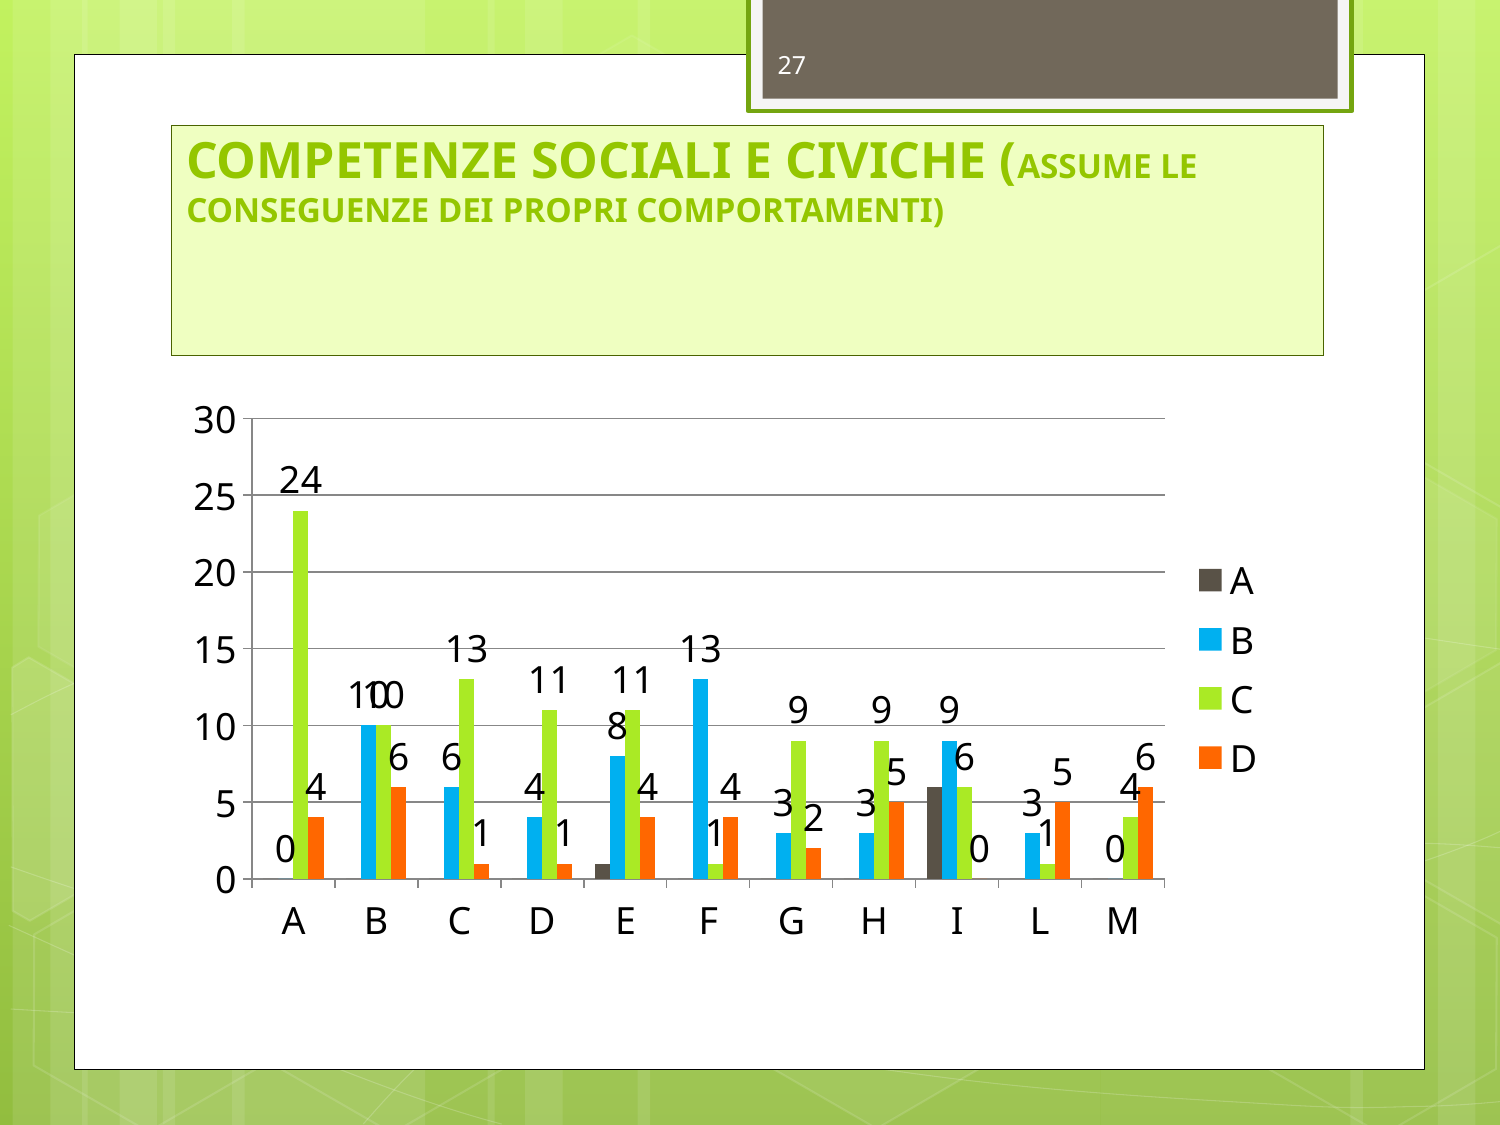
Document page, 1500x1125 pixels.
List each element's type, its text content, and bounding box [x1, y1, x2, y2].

chart [170, 380, 1284, 957]
title COMPETENZE SOCIALI E CIVICHE (ASSUME LE CONSEGUENZE DEI PROPRI COMPORTAMENTI) [171, 125, 1324, 356]
slide_number 27 [762, 36, 982, 97]
